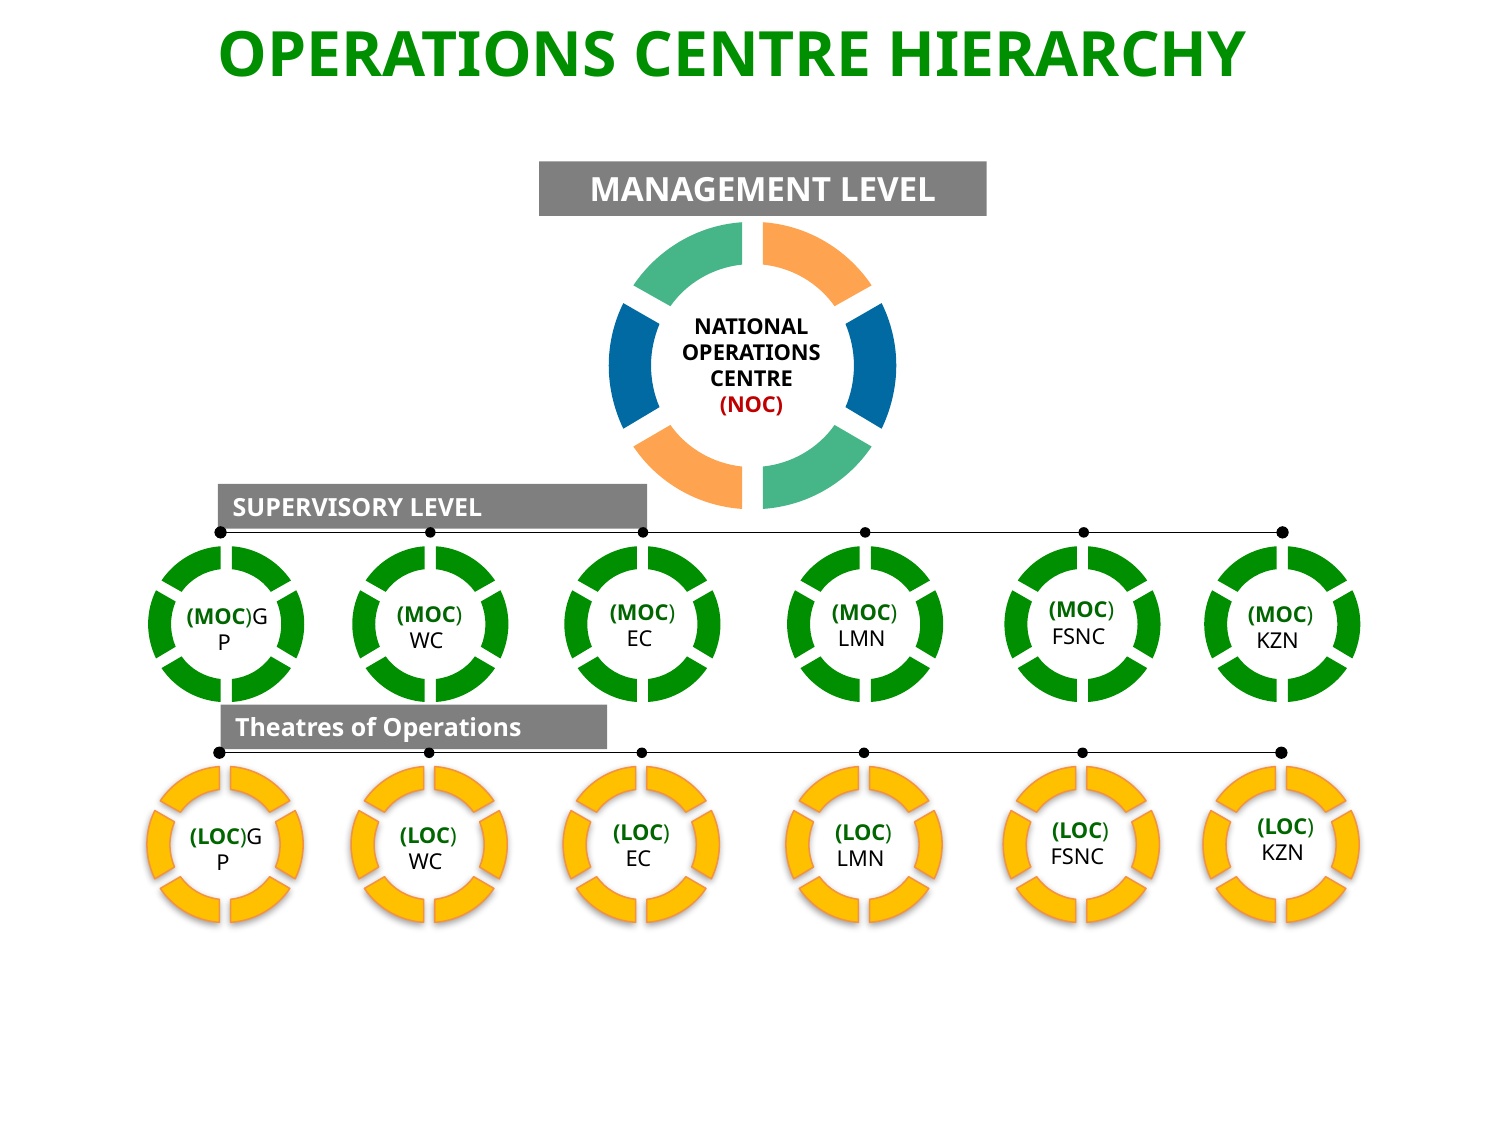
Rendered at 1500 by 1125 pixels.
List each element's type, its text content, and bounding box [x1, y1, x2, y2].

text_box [564, 546, 721, 703]
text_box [785, 766, 943, 923]
text_box [1075, 745, 1090, 751]
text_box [147, 546, 305, 703]
text_box OPERATIONS CENTRE HIERARCHY [202, 5, 1263, 96]
text_box [858, 525, 873, 531]
text_box [1076, 525, 1091, 531]
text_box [1002, 766, 1160, 923]
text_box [608, 222, 897, 510]
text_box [351, 546, 509, 703]
text_box [857, 745, 871, 751]
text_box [146, 766, 304, 923]
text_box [1203, 546, 1361, 703]
text_box Theatres of Operations [220, 704, 608, 750]
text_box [562, 766, 720, 923]
text_box SUPERVISORY LEVEL [217, 483, 648, 529]
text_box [350, 766, 508, 923]
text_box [786, 546, 944, 703]
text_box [1202, 766, 1360, 923]
text_box MANAGEMENT LEVEL [539, 161, 987, 216]
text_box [1004, 546, 1161, 703]
text_box [634, 745, 649, 751]
